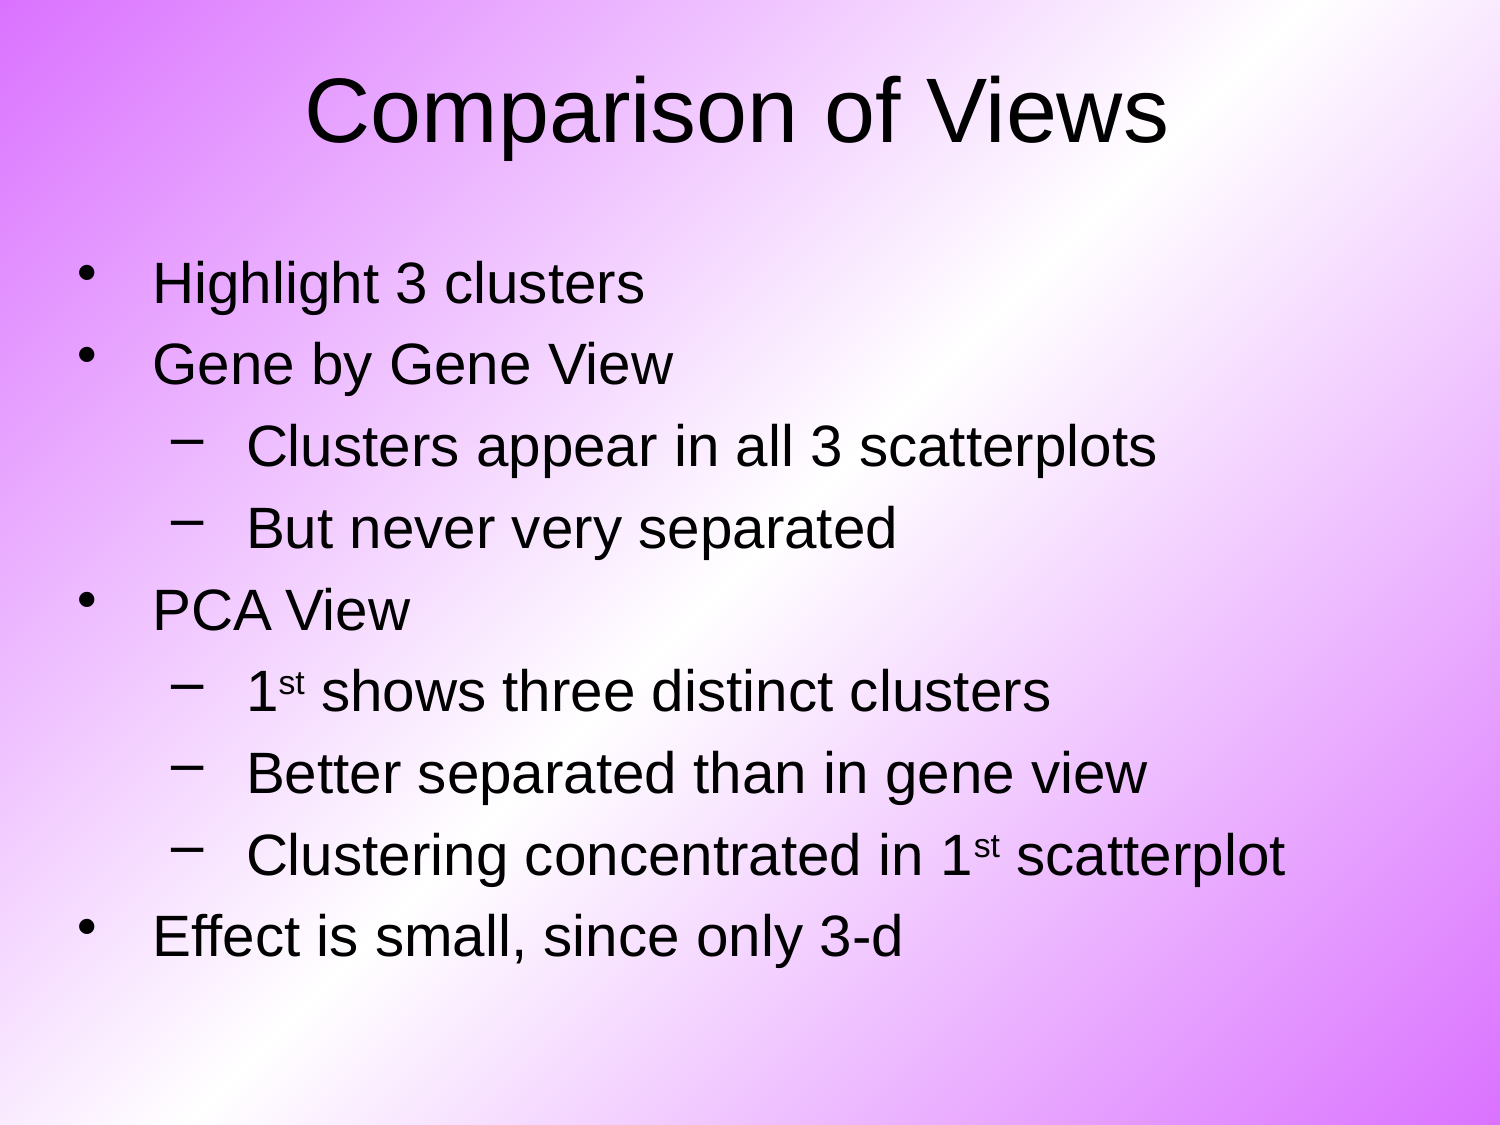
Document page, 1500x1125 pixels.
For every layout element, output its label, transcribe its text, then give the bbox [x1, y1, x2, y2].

list Highlight 3 clusters Gene by Gene View Clusters appear in all 3 scatterplots But never very separated PCA View 1st shows three distinct clusters Better separated than in gene view Clustering concentrated in 1st scatterplot Effect is small, since only 3-d [62, 237, 1475, 1063]
title Comparison of Views [125, 37, 1350, 175]
